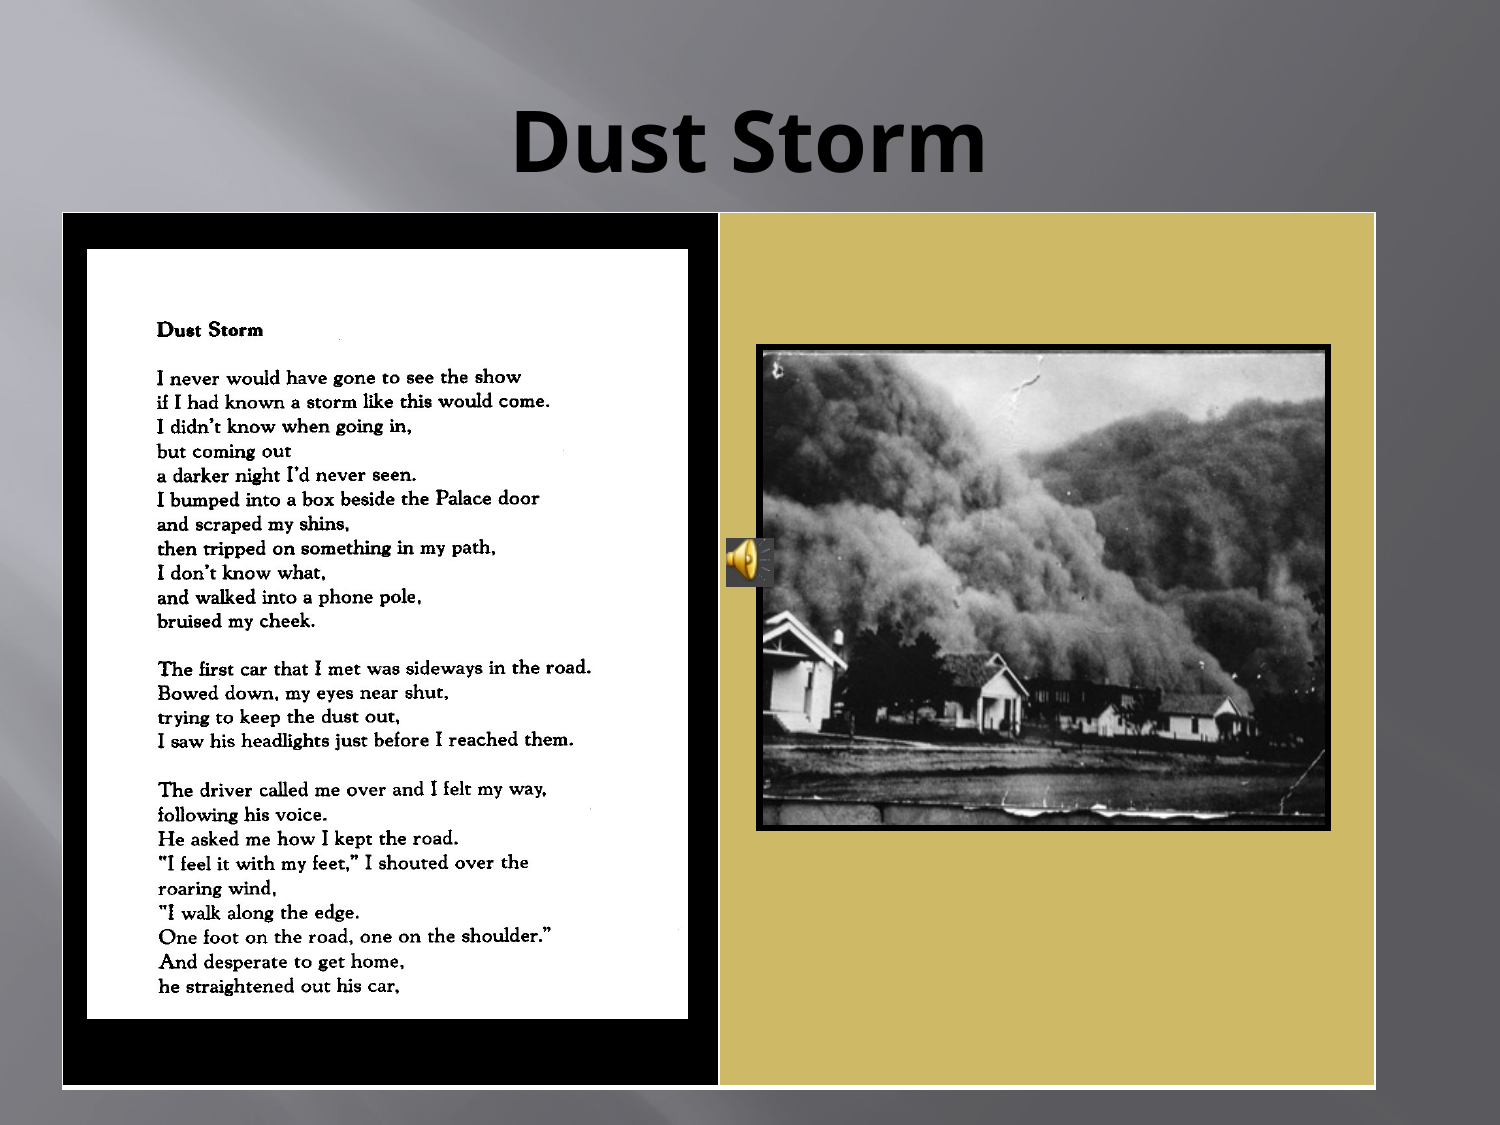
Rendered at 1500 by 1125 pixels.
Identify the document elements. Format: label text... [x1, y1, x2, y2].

table_header [720, 213, 1374, 1085]
table_header [63, 213, 718, 1085]
picture [87, 249, 688, 1019]
picture [724, 349, 1326, 826]
title Dust Storm [75, 45, 1425, 233]
